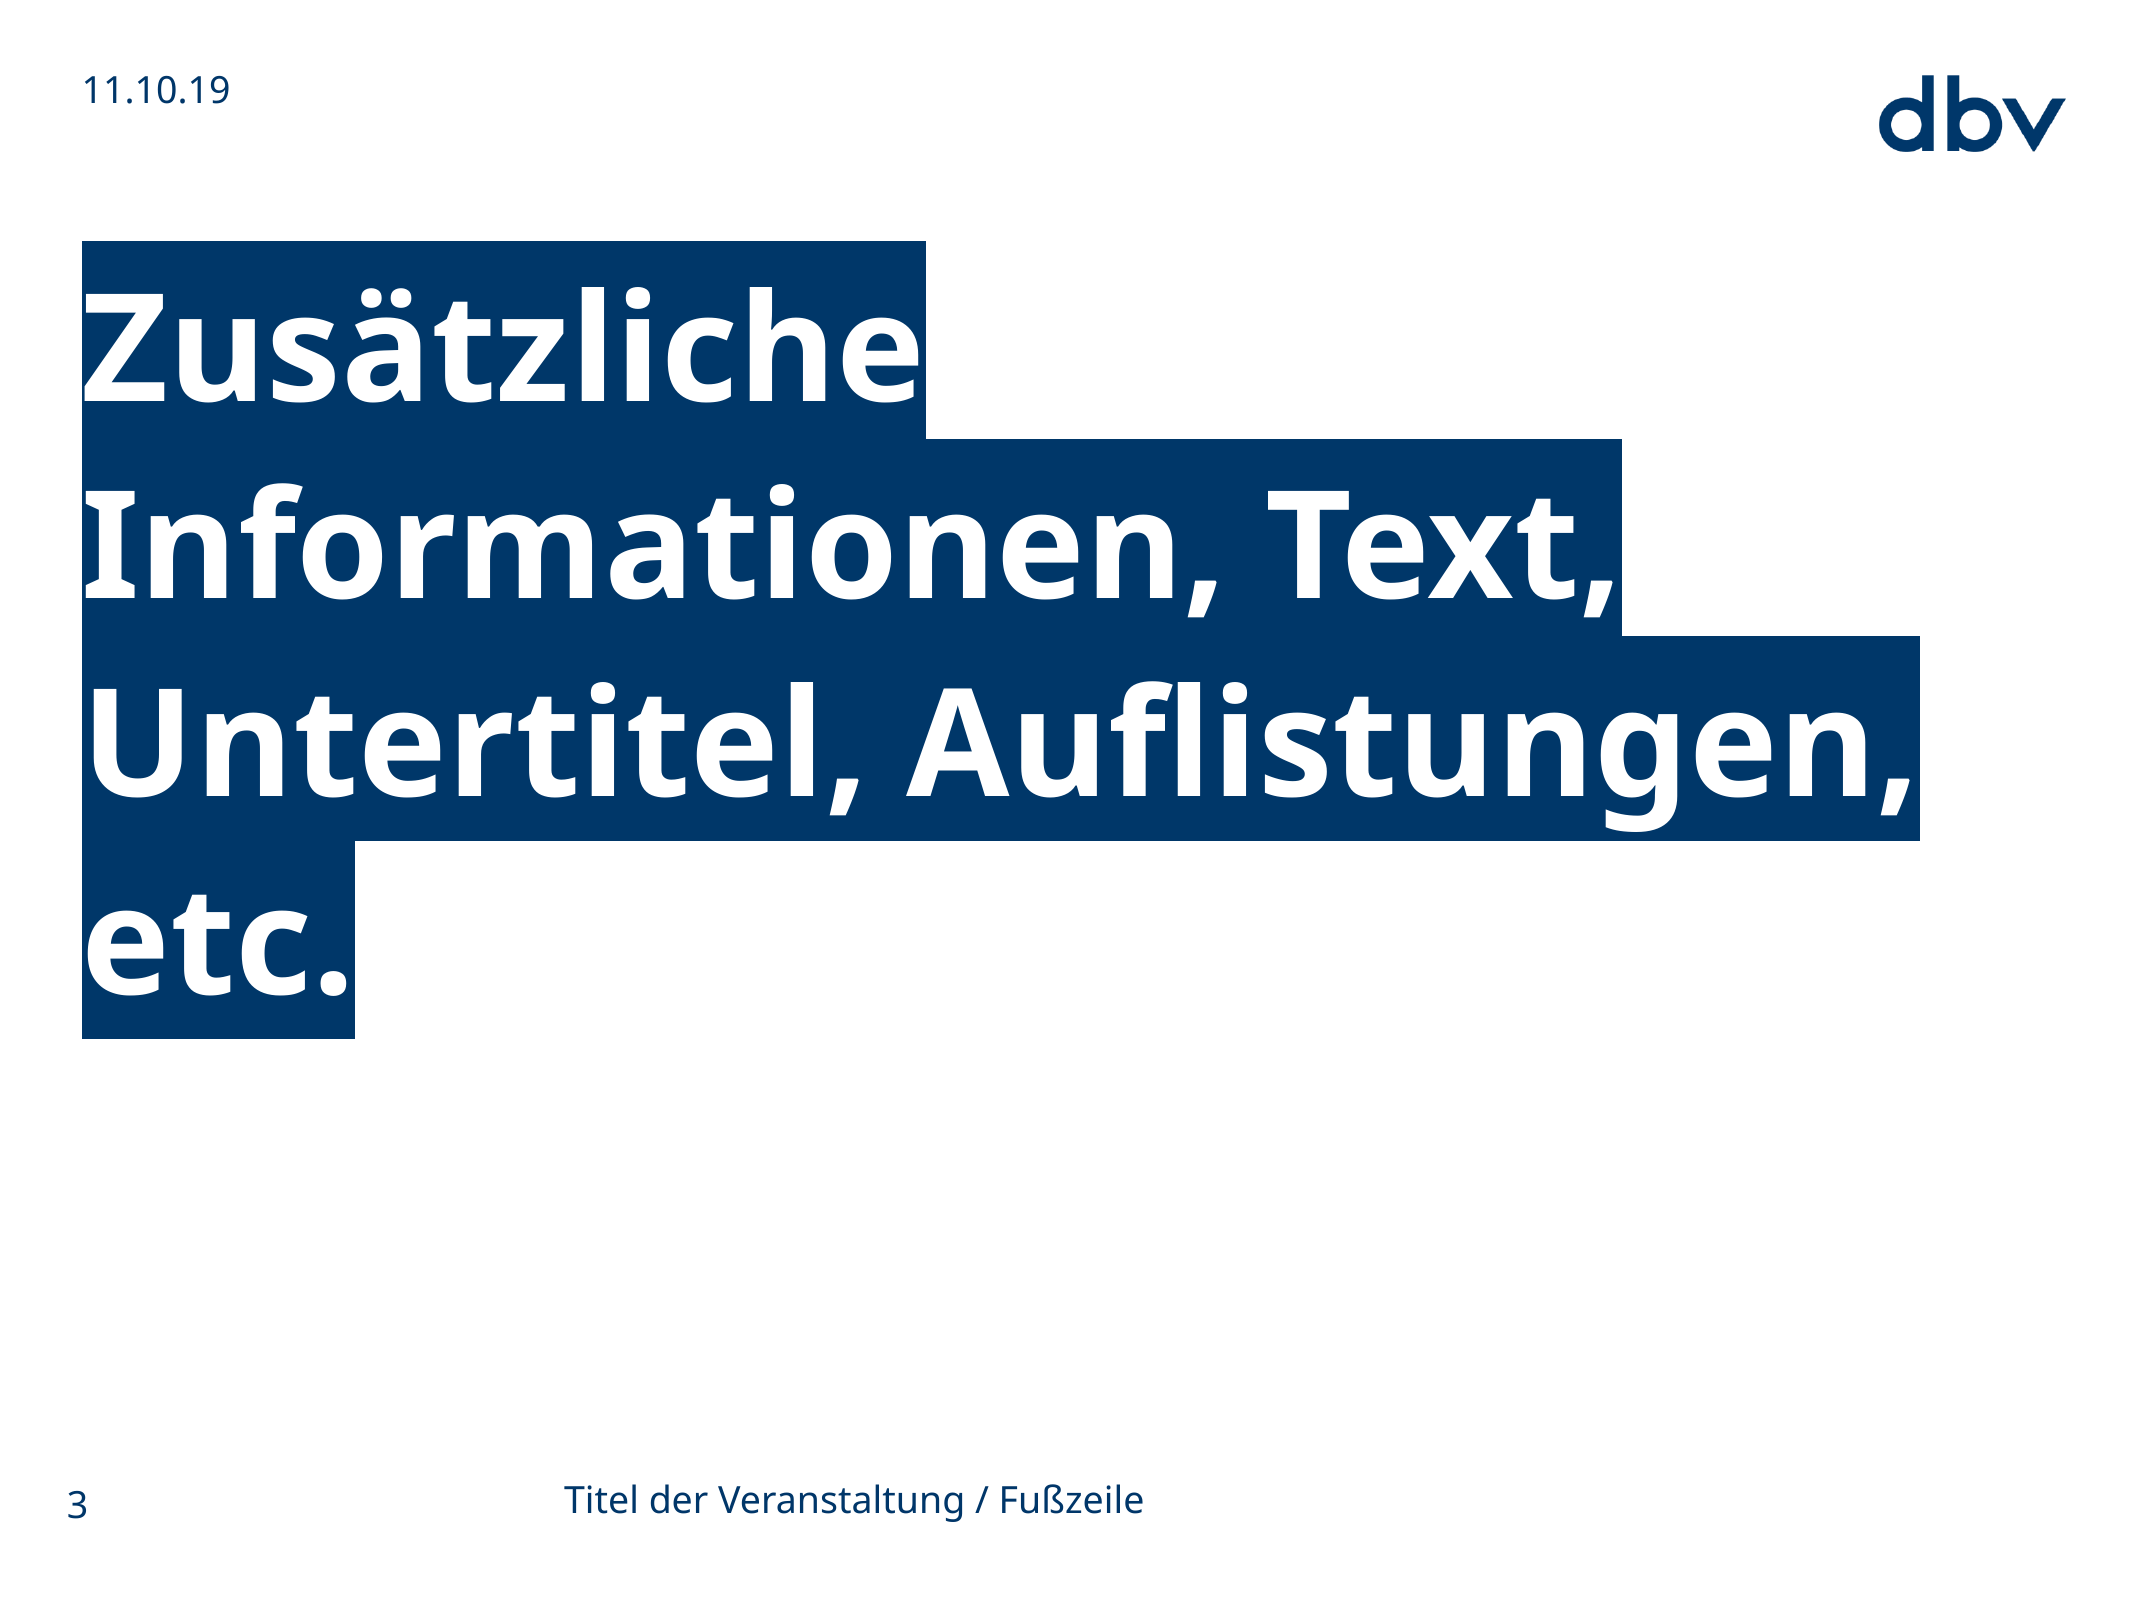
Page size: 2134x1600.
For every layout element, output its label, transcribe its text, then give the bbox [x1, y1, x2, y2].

list 11.10.19 [66, 63, 1715, 132]
picture [1802, 0, 2134, 226]
footer Titel der Veranstaltung / Fußzeile [564, 1476, 1681, 1562]
list Zusätzliche Informationen, Text, Untertitel, Auflistungen, etc. [66, 225, 2071, 1416]
